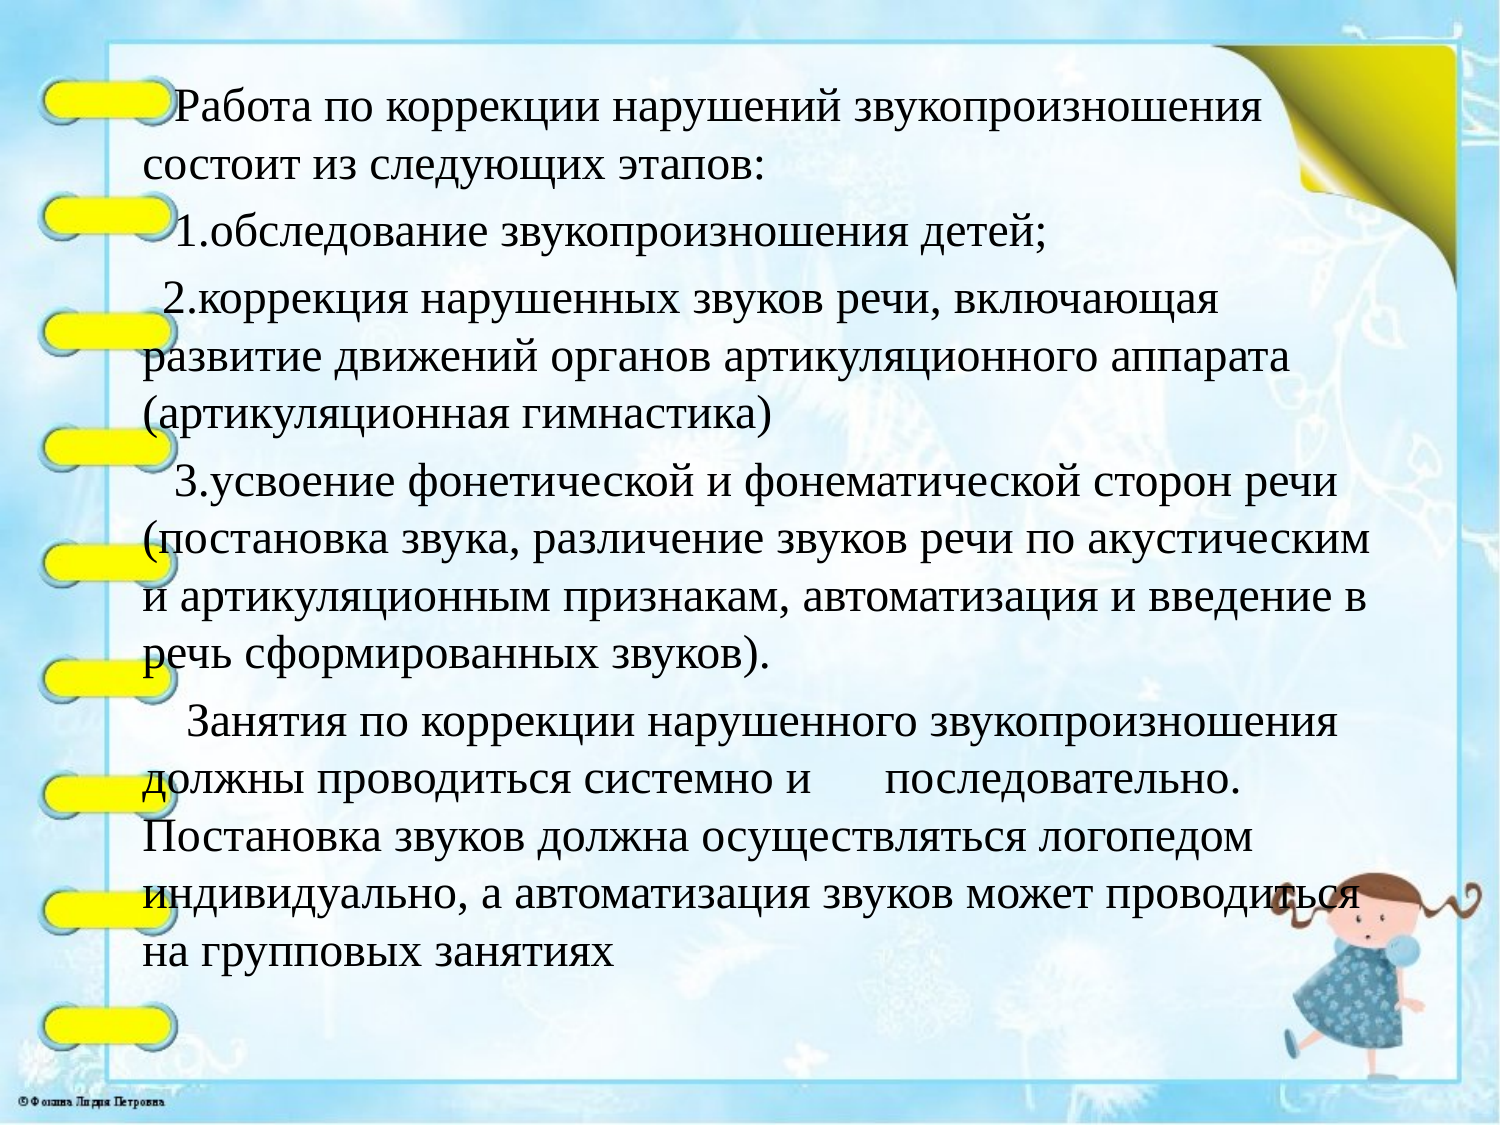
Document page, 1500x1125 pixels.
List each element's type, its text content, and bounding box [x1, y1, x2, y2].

picture [0, 0, 1500, 1125]
list Работа по коррекции нарушений звукопроизношения состоит из следующих этапов: 1.обследование звукопроизношения детей; 2.коррекция нарушенных звуков речи, включающая развитие движений органов артикуляционного аппарата (артикуляционная гимнастика) 3.усвоение фонетической и фонематической сторон речи (постановка звука, различение звуков речи по акустическим и артикуляционным признакам, автоматизация и введение в речь сформированных звуков). Занятия по коррекции нарушенного звукопроизношения должны проводиться системно и последовательно. Постановка звуков должна осуществляться логопедом индивидуально, а автоматизация звуков может проводиться на групповых занятиях [75, 66, 1425, 1005]
